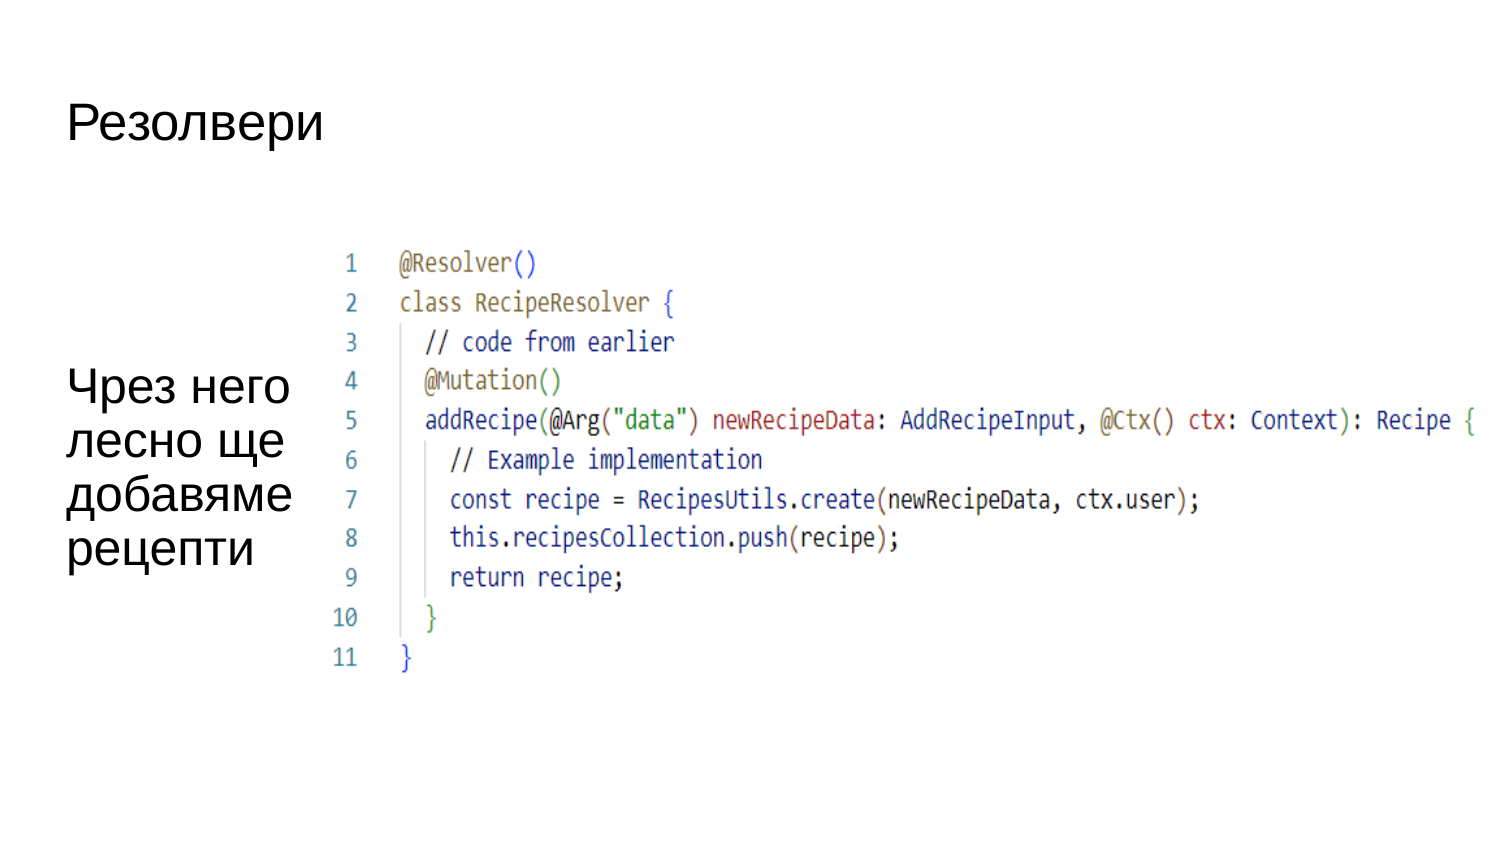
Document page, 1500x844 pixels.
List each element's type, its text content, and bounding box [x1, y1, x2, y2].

picture [332, 239, 1487, 687]
list Чрез него лесно ще добавяме рецепти [51, 345, 327, 614]
title Резолвери [51, 72, 419, 167]
